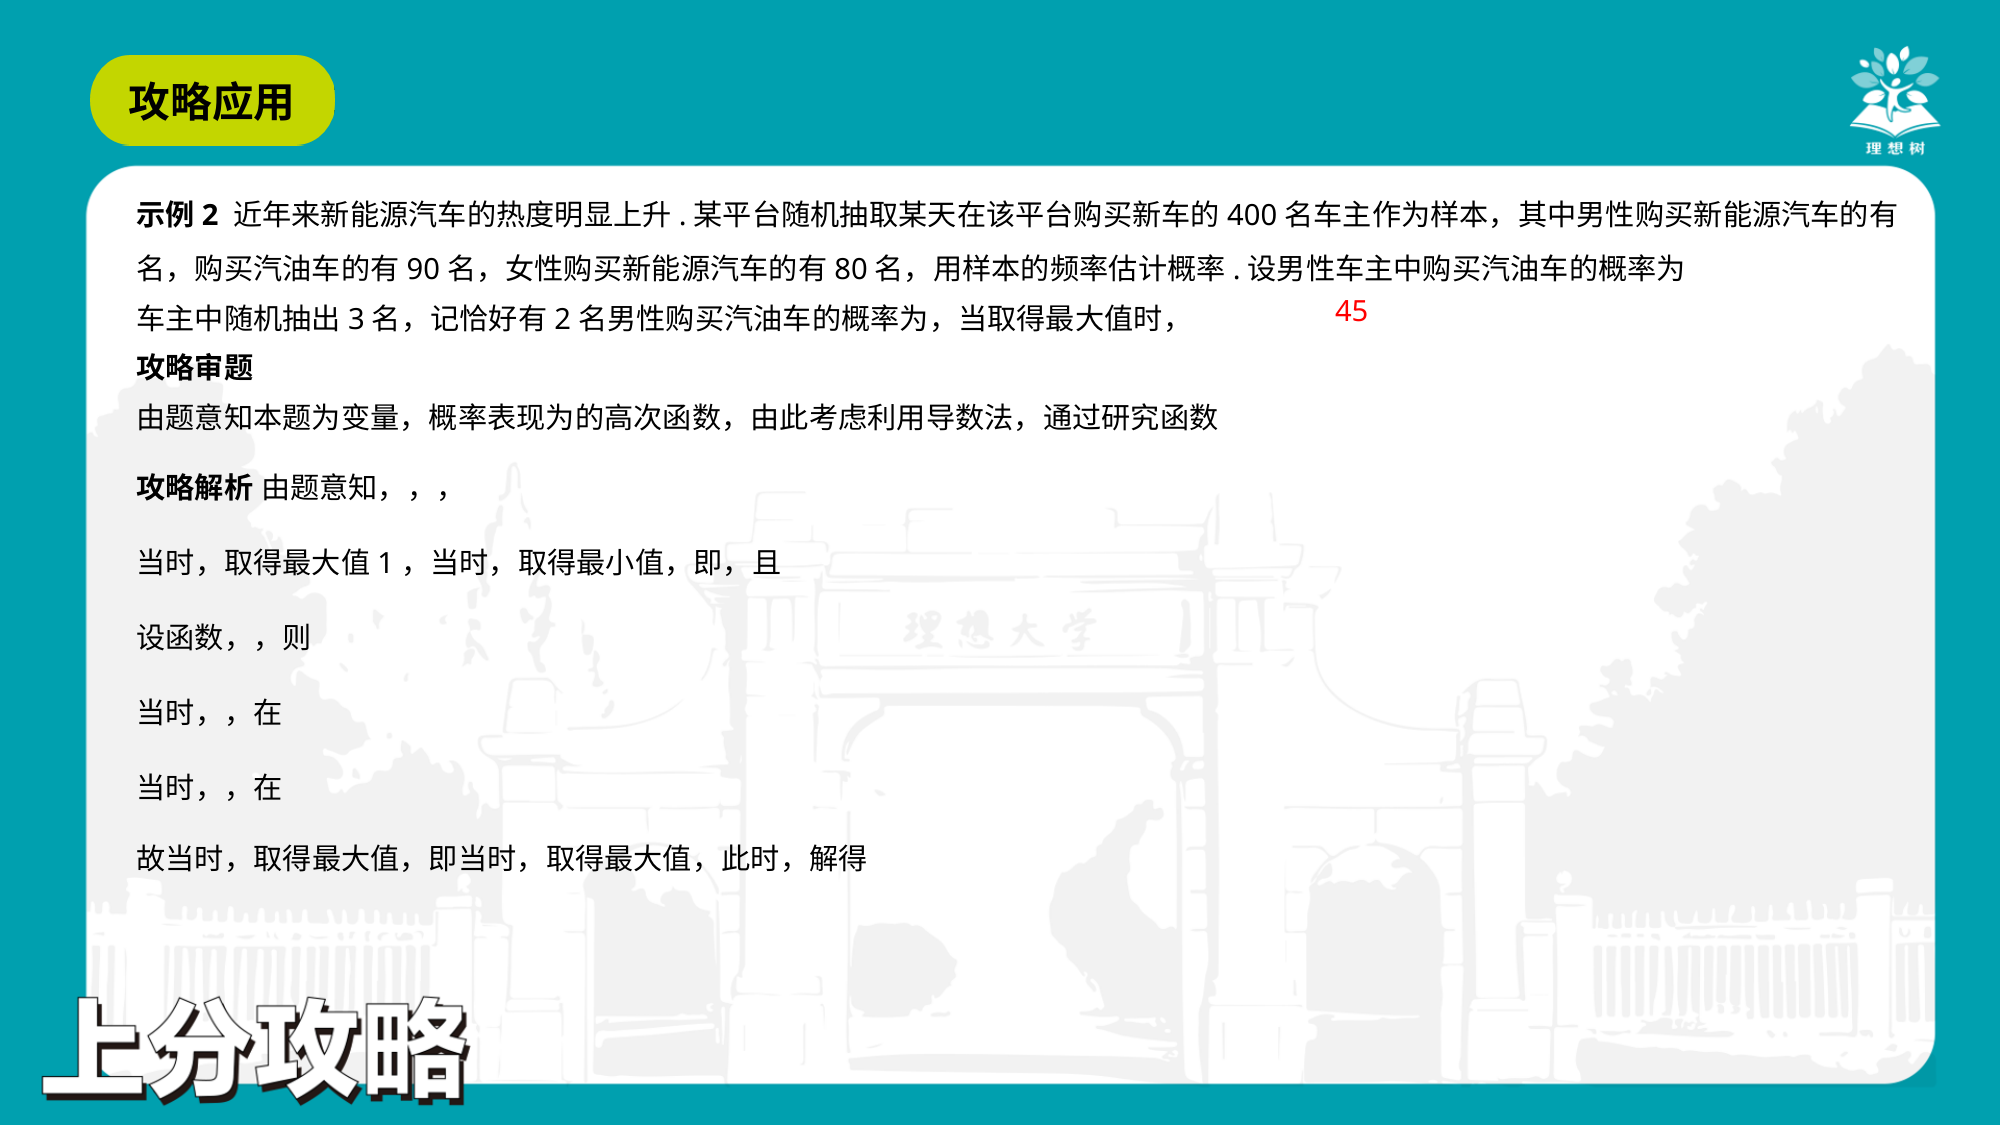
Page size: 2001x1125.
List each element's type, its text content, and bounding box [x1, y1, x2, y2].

text_box 45 [1326, 277, 1377, 322]
picture [0, 0, 2000, 1125]
